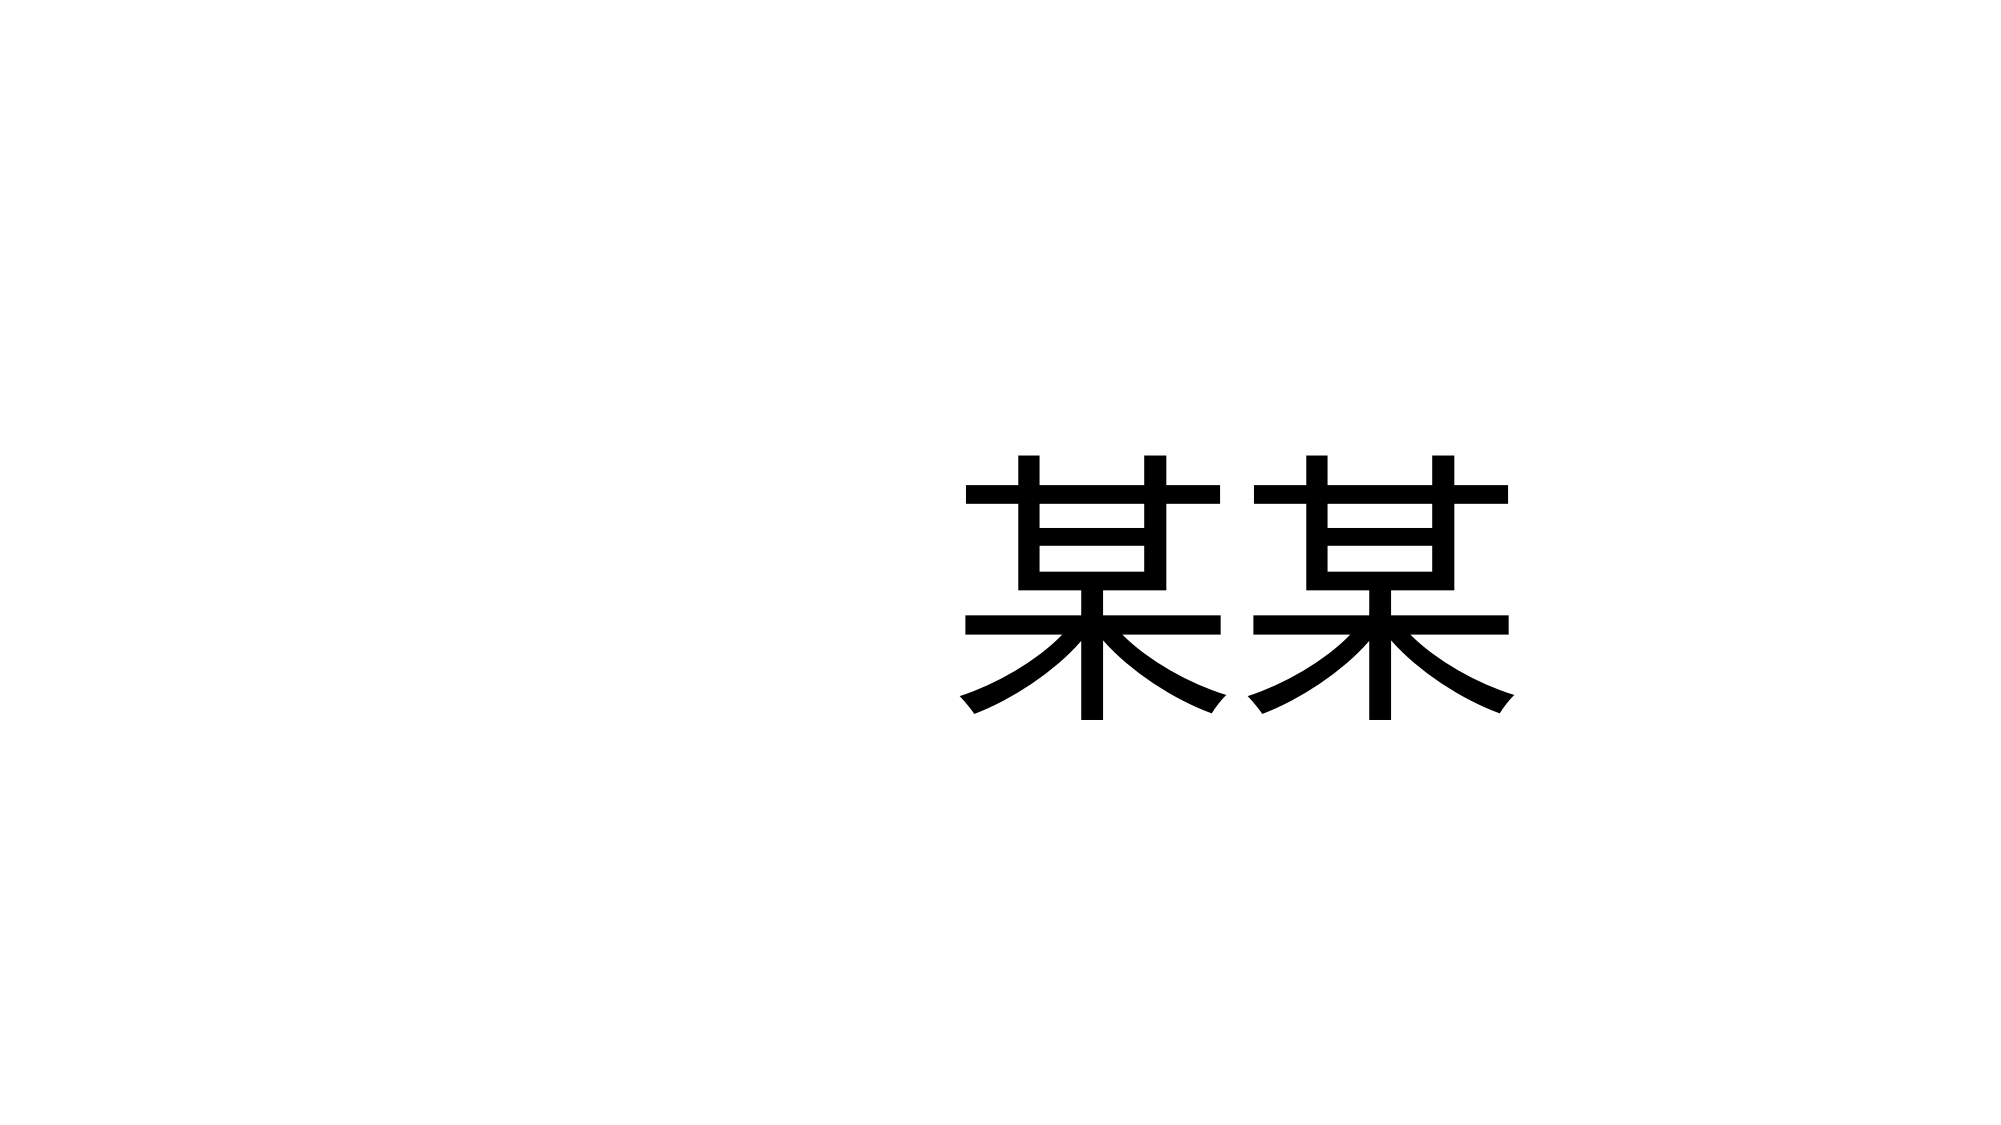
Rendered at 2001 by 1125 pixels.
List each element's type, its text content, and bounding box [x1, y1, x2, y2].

text_box 某某 [934, 402, 1540, 763]
